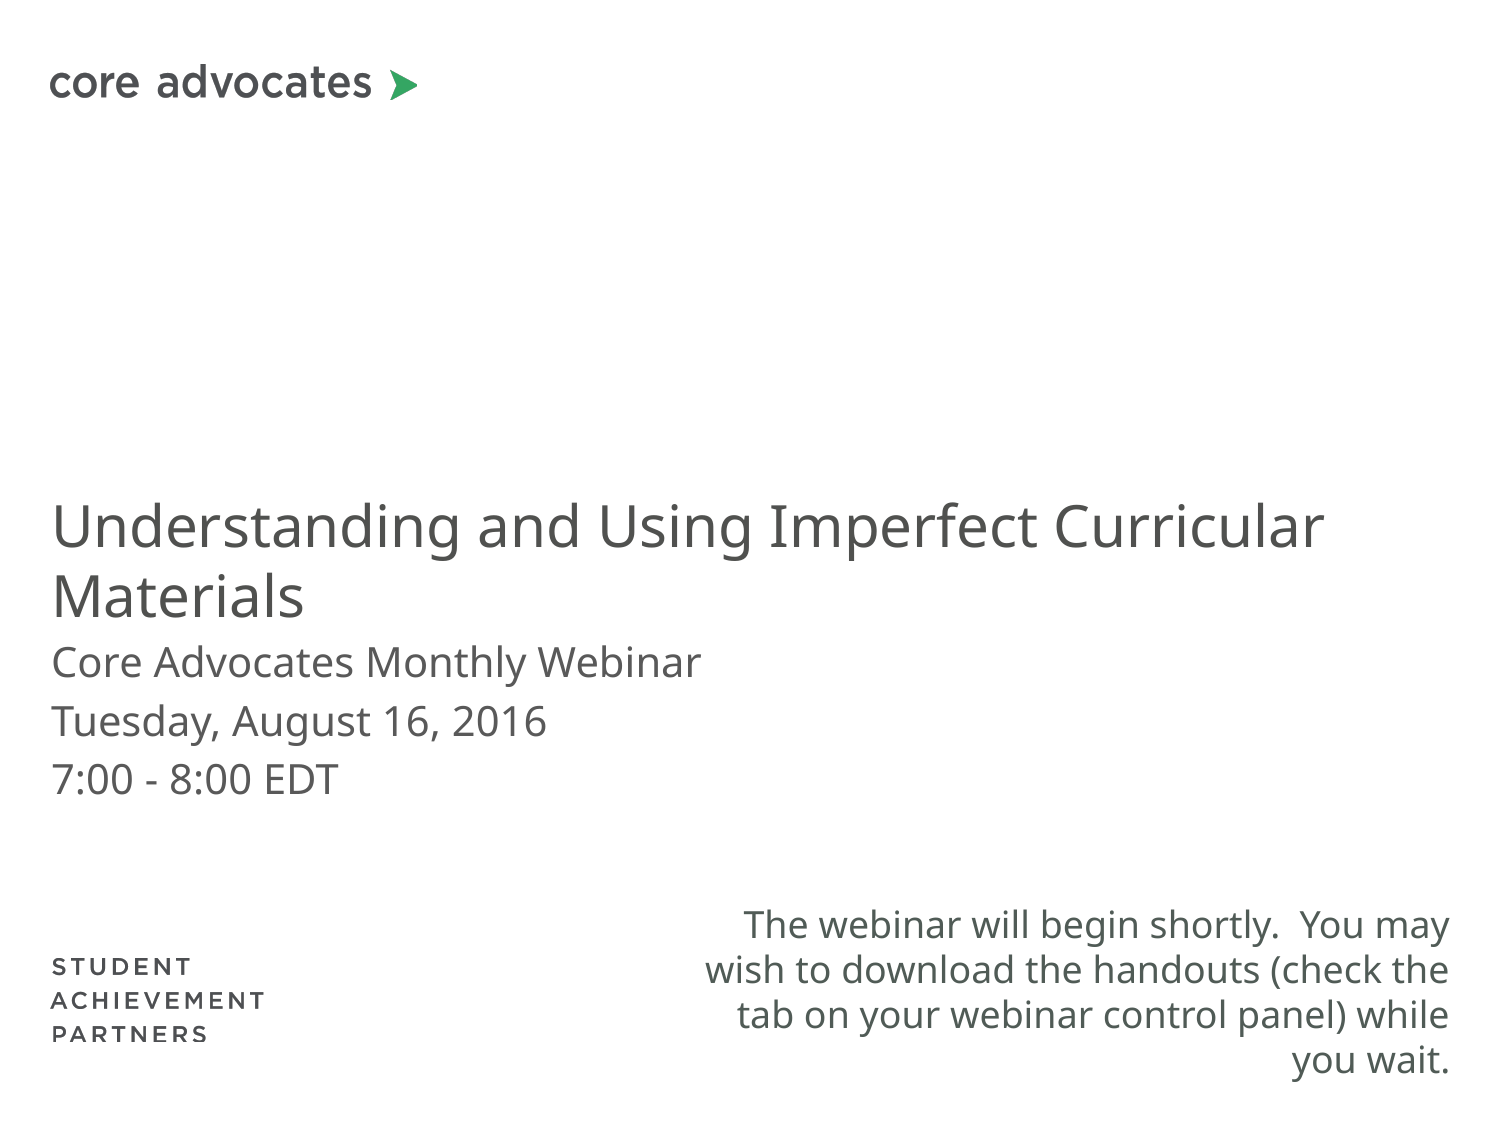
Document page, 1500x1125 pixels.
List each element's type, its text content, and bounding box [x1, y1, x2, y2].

subtitle Core Advocates Monthly Webinar Tuesday, August 16, 2016 7:00 - 8:00 EDT [35, 628, 1450, 759]
title Understanding and Using Imperfect Curricular Materials [35, 489, 1450, 628]
picture [50, 958, 266, 1042]
text_box The webinar will begin shortly. You may wish to download the handouts (check the tab on your webinar control panel) while you wait. [678, 893, 1466, 1042]
picture [50, 64, 417, 100]
